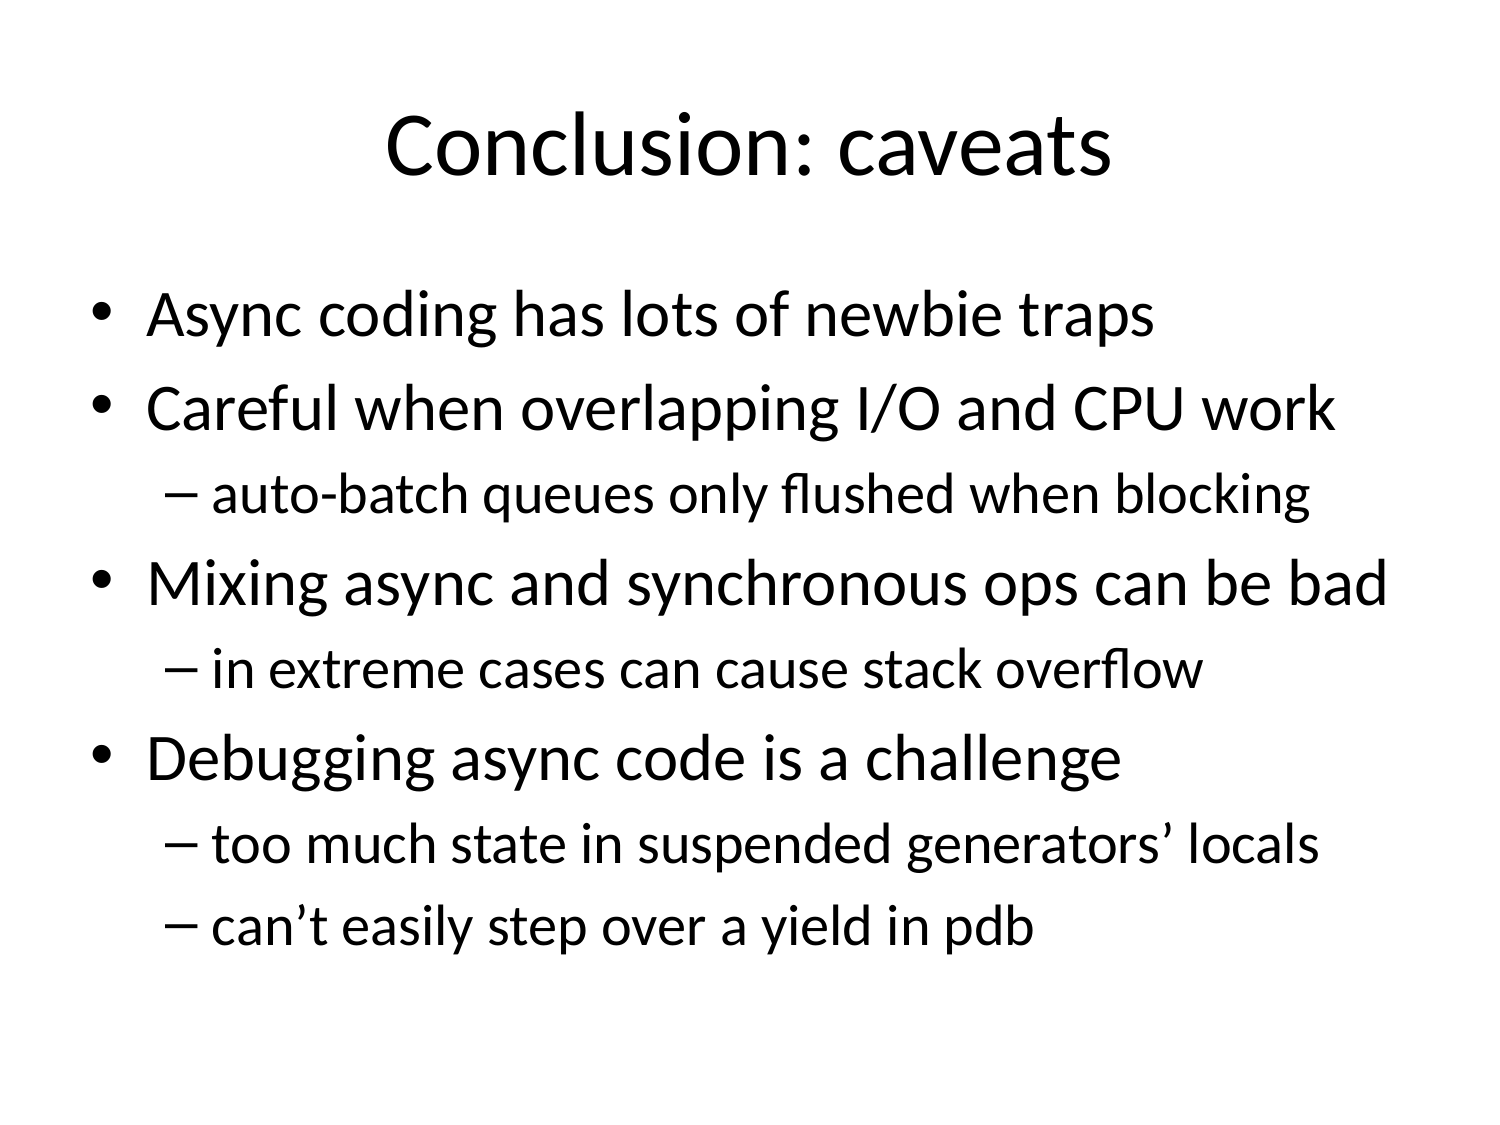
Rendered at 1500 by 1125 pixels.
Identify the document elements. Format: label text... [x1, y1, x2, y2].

list Async coding has lots of newbie traps Careful when overlapping I/O and CPU work auto-batch queues only flushed when blocking Mixing async and synchronous ops can be bad in extreme cases can cause stack overflow Debugging async code is a challenge too much state in suspended generators’ locals can’t easily step over a yield in pdb [75, 262, 1425, 1005]
title Conclusion: caveats [75, 45, 1425, 233]
